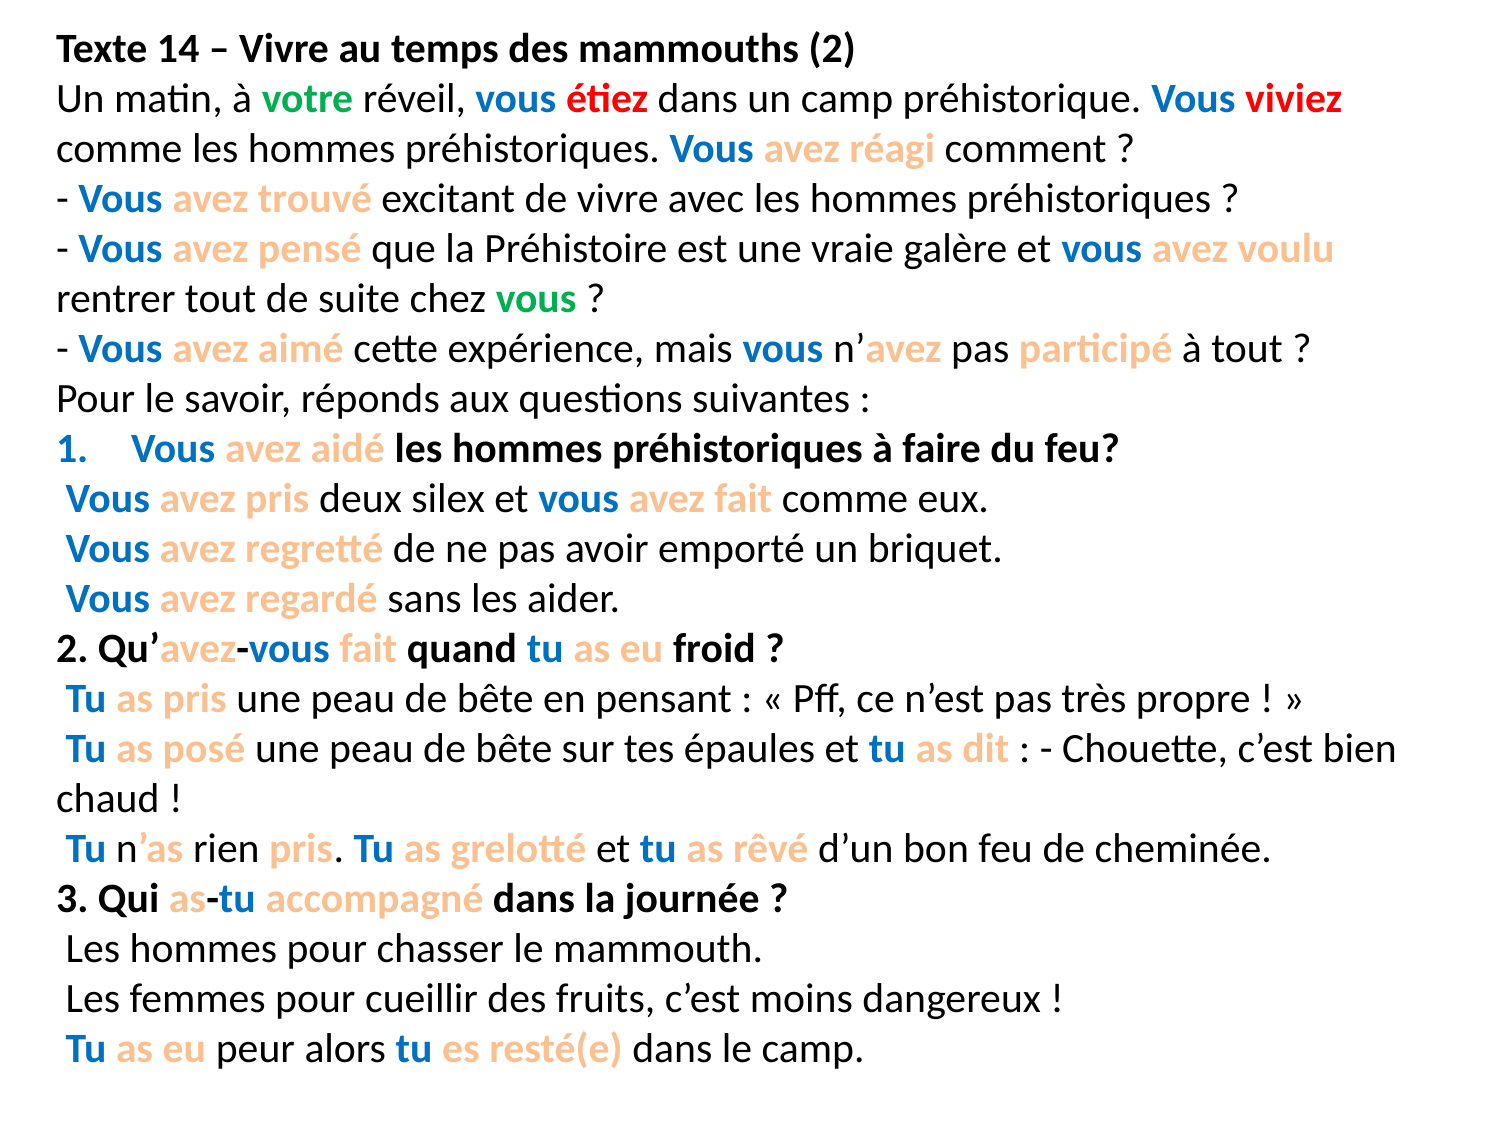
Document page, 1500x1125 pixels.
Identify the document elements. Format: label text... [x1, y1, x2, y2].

text_box Texte 14 – Vivre au temps des mammouths (2) Un matin, à votre réveil, vous étiez dans un camp préhistorique. Vous viviez comme les hommes préhistoriques. Vous avez réagi comment ? - Vous avez trouvé excitant de vivre avec les hommes préhistoriques ? - Vous avez pensé que la Préhistoire est une vraie galère et vous avez voulu rentrer tout de suite chez vous ? - Vous avez aimé cette expérience, mais vous n’avez pas participé à tout ? Pour le savoir, réponds aux questions suivantes : Vous avez aidé les hommes préhistoriques à faire du feu? Vous avez pris deux silex et vous avez fait comme eux. Vous avez regretté de ne pas avoir emporté un briquet. Vous avez regardé sans les aider. 2. Qu’avez-vous fait quand tu as eu froid ? Tu as pris une peau de bête en pensant : « Pff, ce n’est pas très propre ! » Tu as posé une peau de bête sur tes épaules et tu as dit : - Chouette, c’est bien chaud ! Tu n’as rien pris. Tu as grelotté et tu as rêvé d’un bon feu de cheminée. 3. Qui as-tu accompagné dans la journée ? Les hommes pour chasser le mammouth. Les femmes pour cueillir des fruits, c’est moins dangereux ! Tu as eu peur alors tu es resté(e) dans le camp. [41, 13, 1471, 1079]
